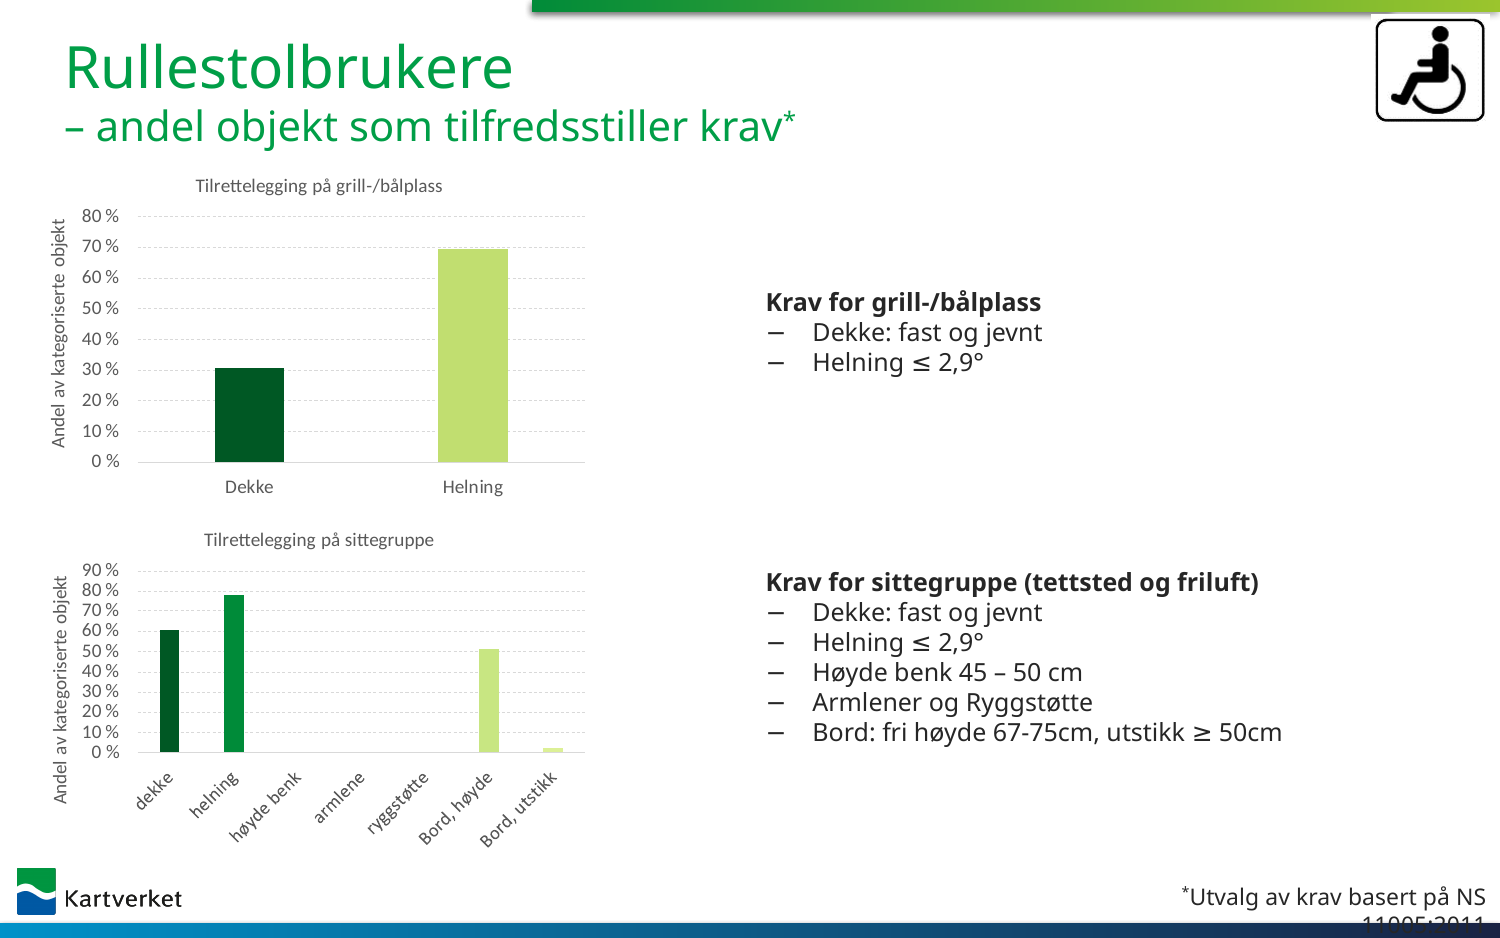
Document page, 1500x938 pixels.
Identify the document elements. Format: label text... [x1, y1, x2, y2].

picture [1371, 13, 1491, 127]
text_box Krav for sittegruppe (tettsted og friluft) Dekke: fast og jevnt Helning ≤ 2,9° Høyde benk 45 – 50 cm Armlener og Ryggstøtte Bord: fri høyde 67-75cm, utstikk ≥ 50cm [750, 559, 1500, 754]
text_box *Utvalg av krav basert på NS 11005:2011 [1068, 873, 1500, 938]
text_box Krav for grill-/bålplass Dekke: fast og jevnt Helning ≤ 2,9° [750, 279, 1452, 384]
picture [41, 166, 596, 505]
text_box Rullestolbrukere – andel objekt som tilfredsstiller krav* [49, 14, 1431, 158]
picture [41, 520, 596, 859]
